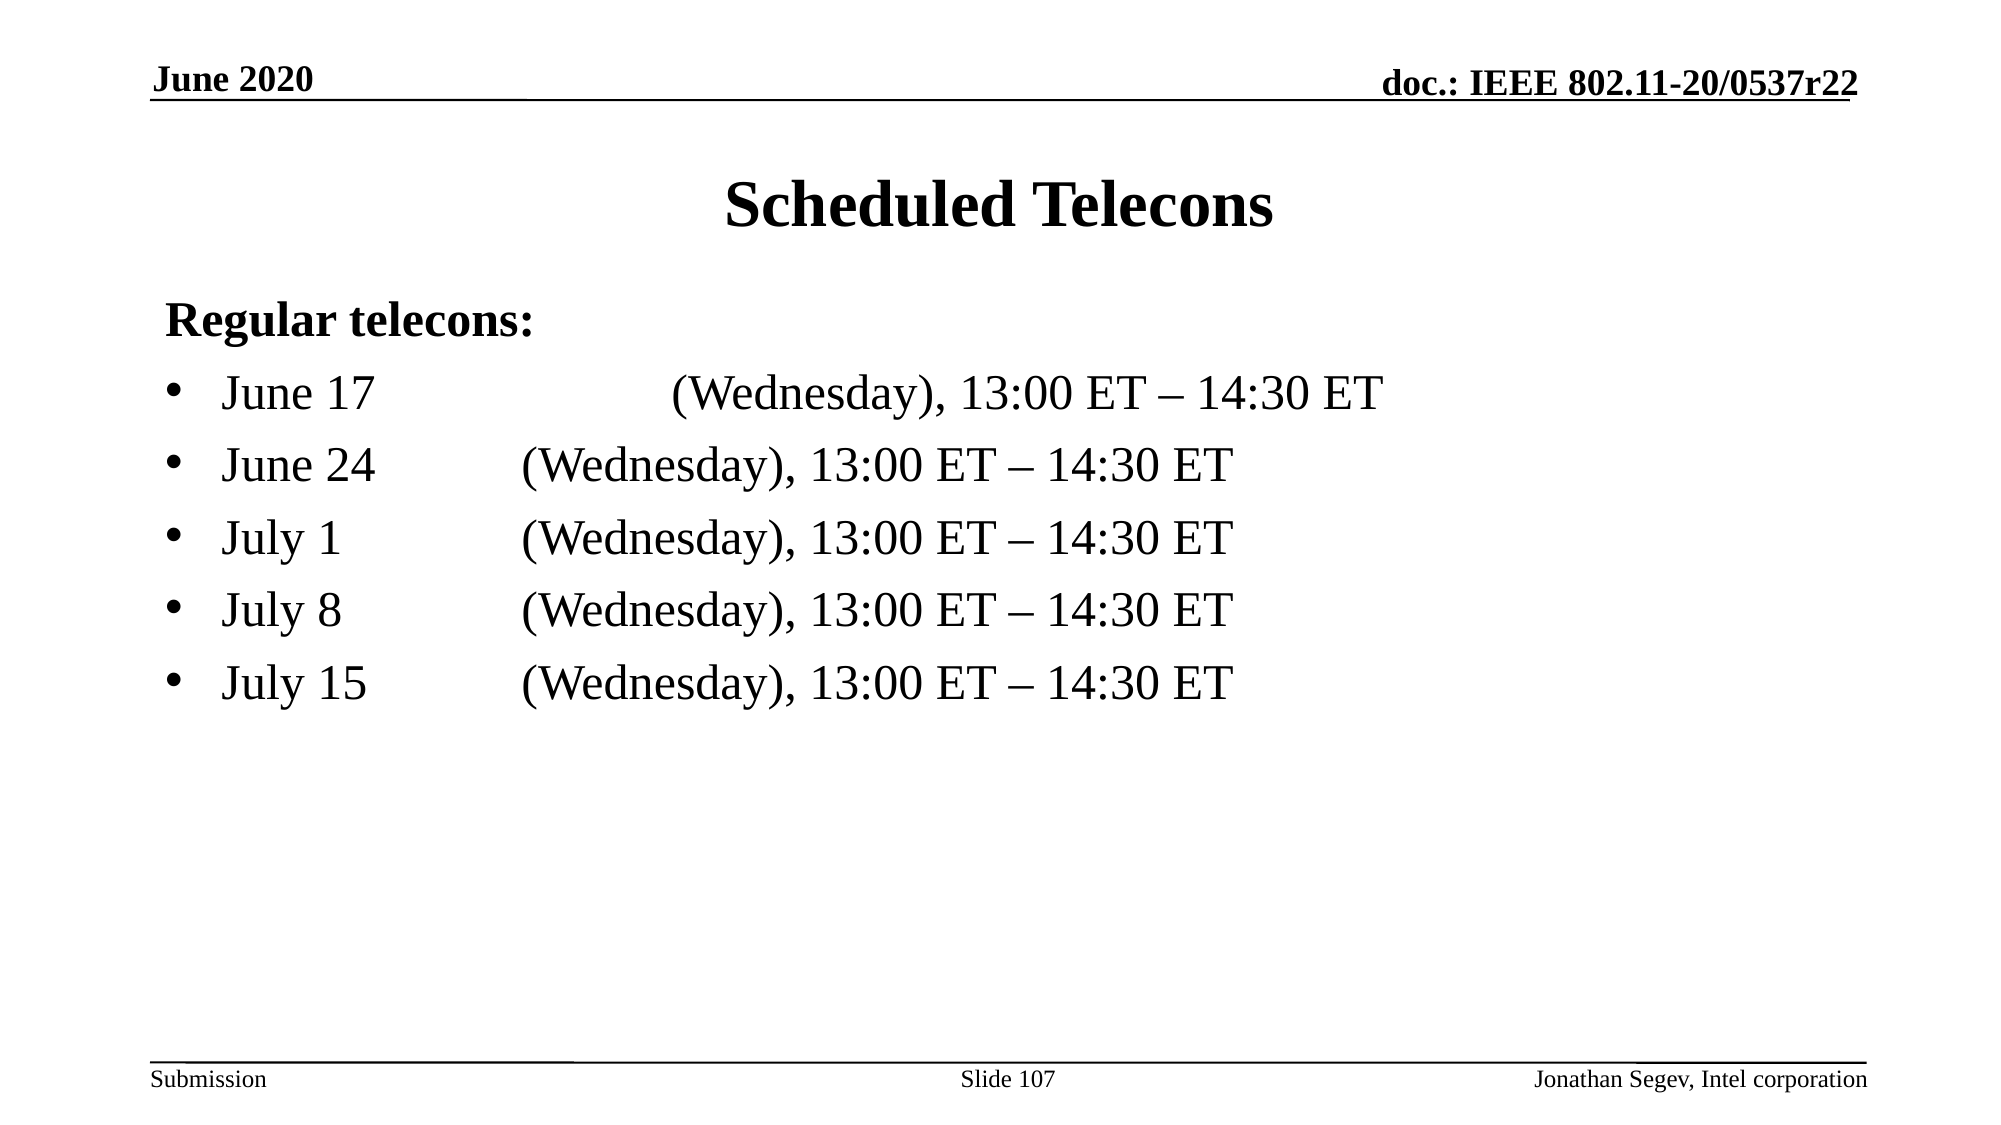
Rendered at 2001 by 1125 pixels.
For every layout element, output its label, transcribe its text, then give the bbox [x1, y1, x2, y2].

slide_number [152, 54, 563, 100]
footer Jonathan Segev, Intel corporation [1171, 1061, 1869, 1093]
title Scheduled Telecons [149, 112, 1850, 278]
slide_number Slide 107 [950, 1061, 1067, 1123]
list Regular telecons: June 17 (Wednesday), 13:00 ET – 14:30 ET June 24 (Wednesday), 13:00 ET – 14:30 ET July 1 (Wednesday), 13:00 ET – 14:30 ET July 8 (Wednesday), 13:00 ET – 14:30 ET July 15 (Wednesday), 13:00 ET – 14:30 ET [149, 278, 1850, 670]
